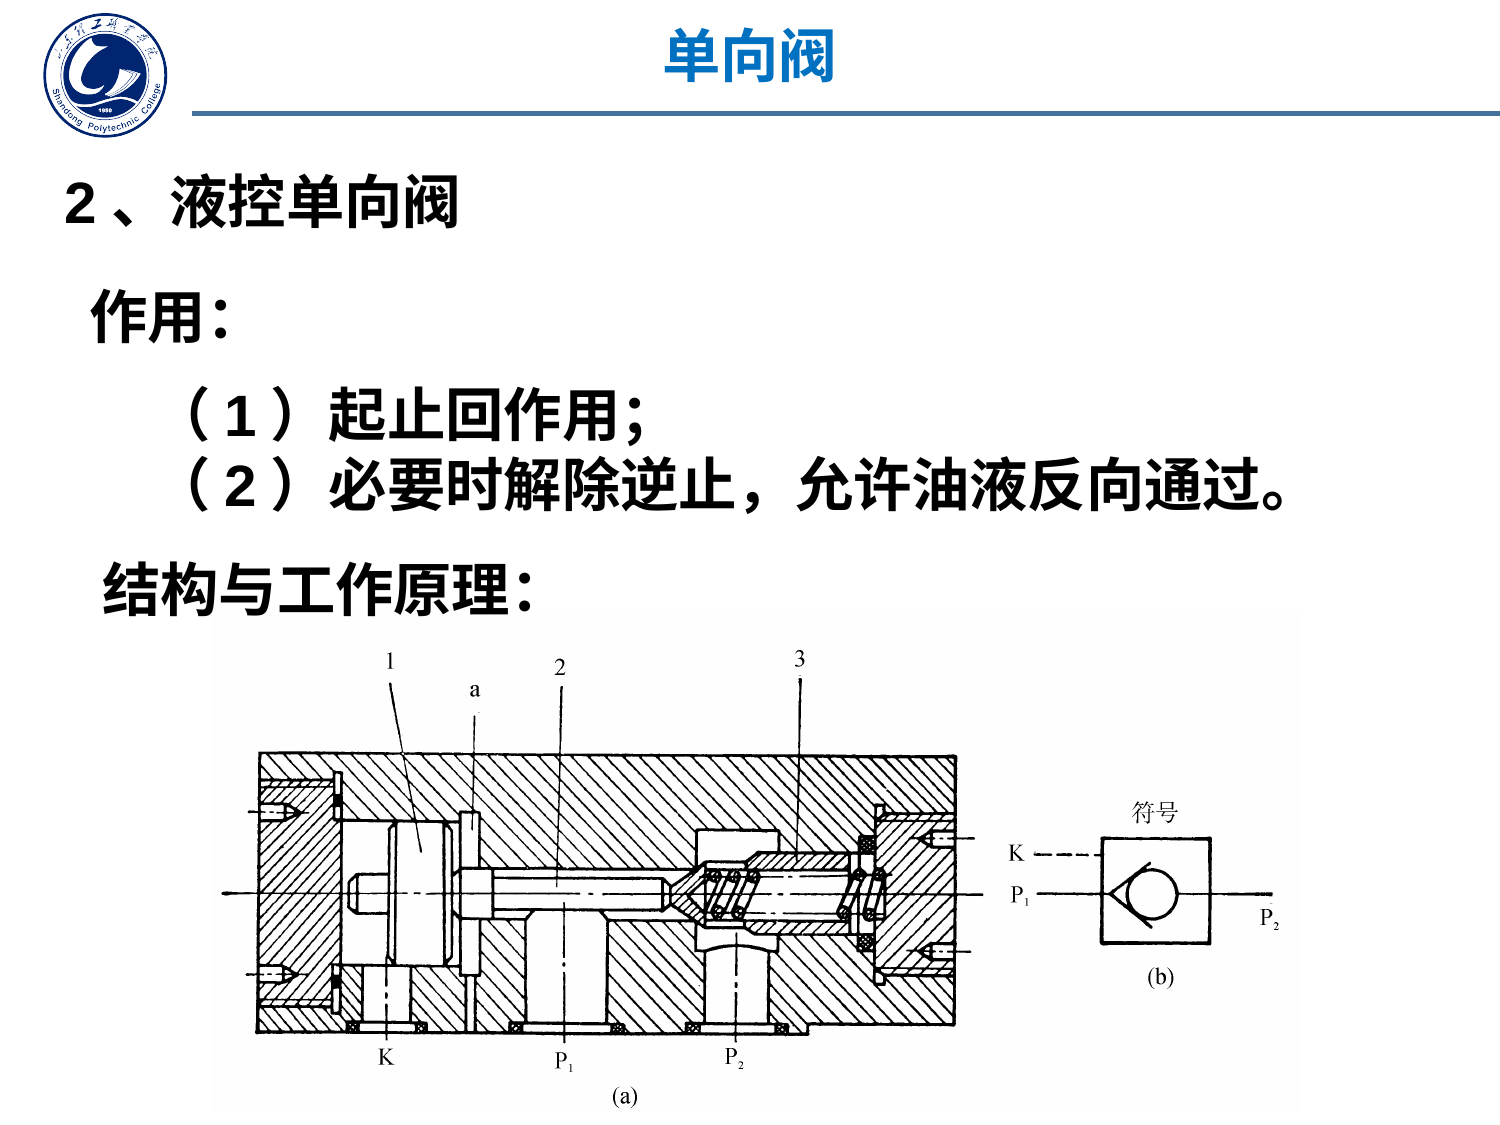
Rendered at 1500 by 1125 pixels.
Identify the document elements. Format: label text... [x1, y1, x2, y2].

text_box 结构与工作原理： [87, 545, 1063, 631]
text_box 2、液控单向阀 [50, 158, 625, 243]
text_box 作用： [74, 272, 1050, 358]
text_box 单向阀 [178, 11, 1322, 97]
picture [212, 609, 1301, 1113]
picture [43, 7, 174, 138]
text_box （1）起止回作用； （2）必要时解除逆止，允许油液反向通过。 [137, 370, 1400, 526]
